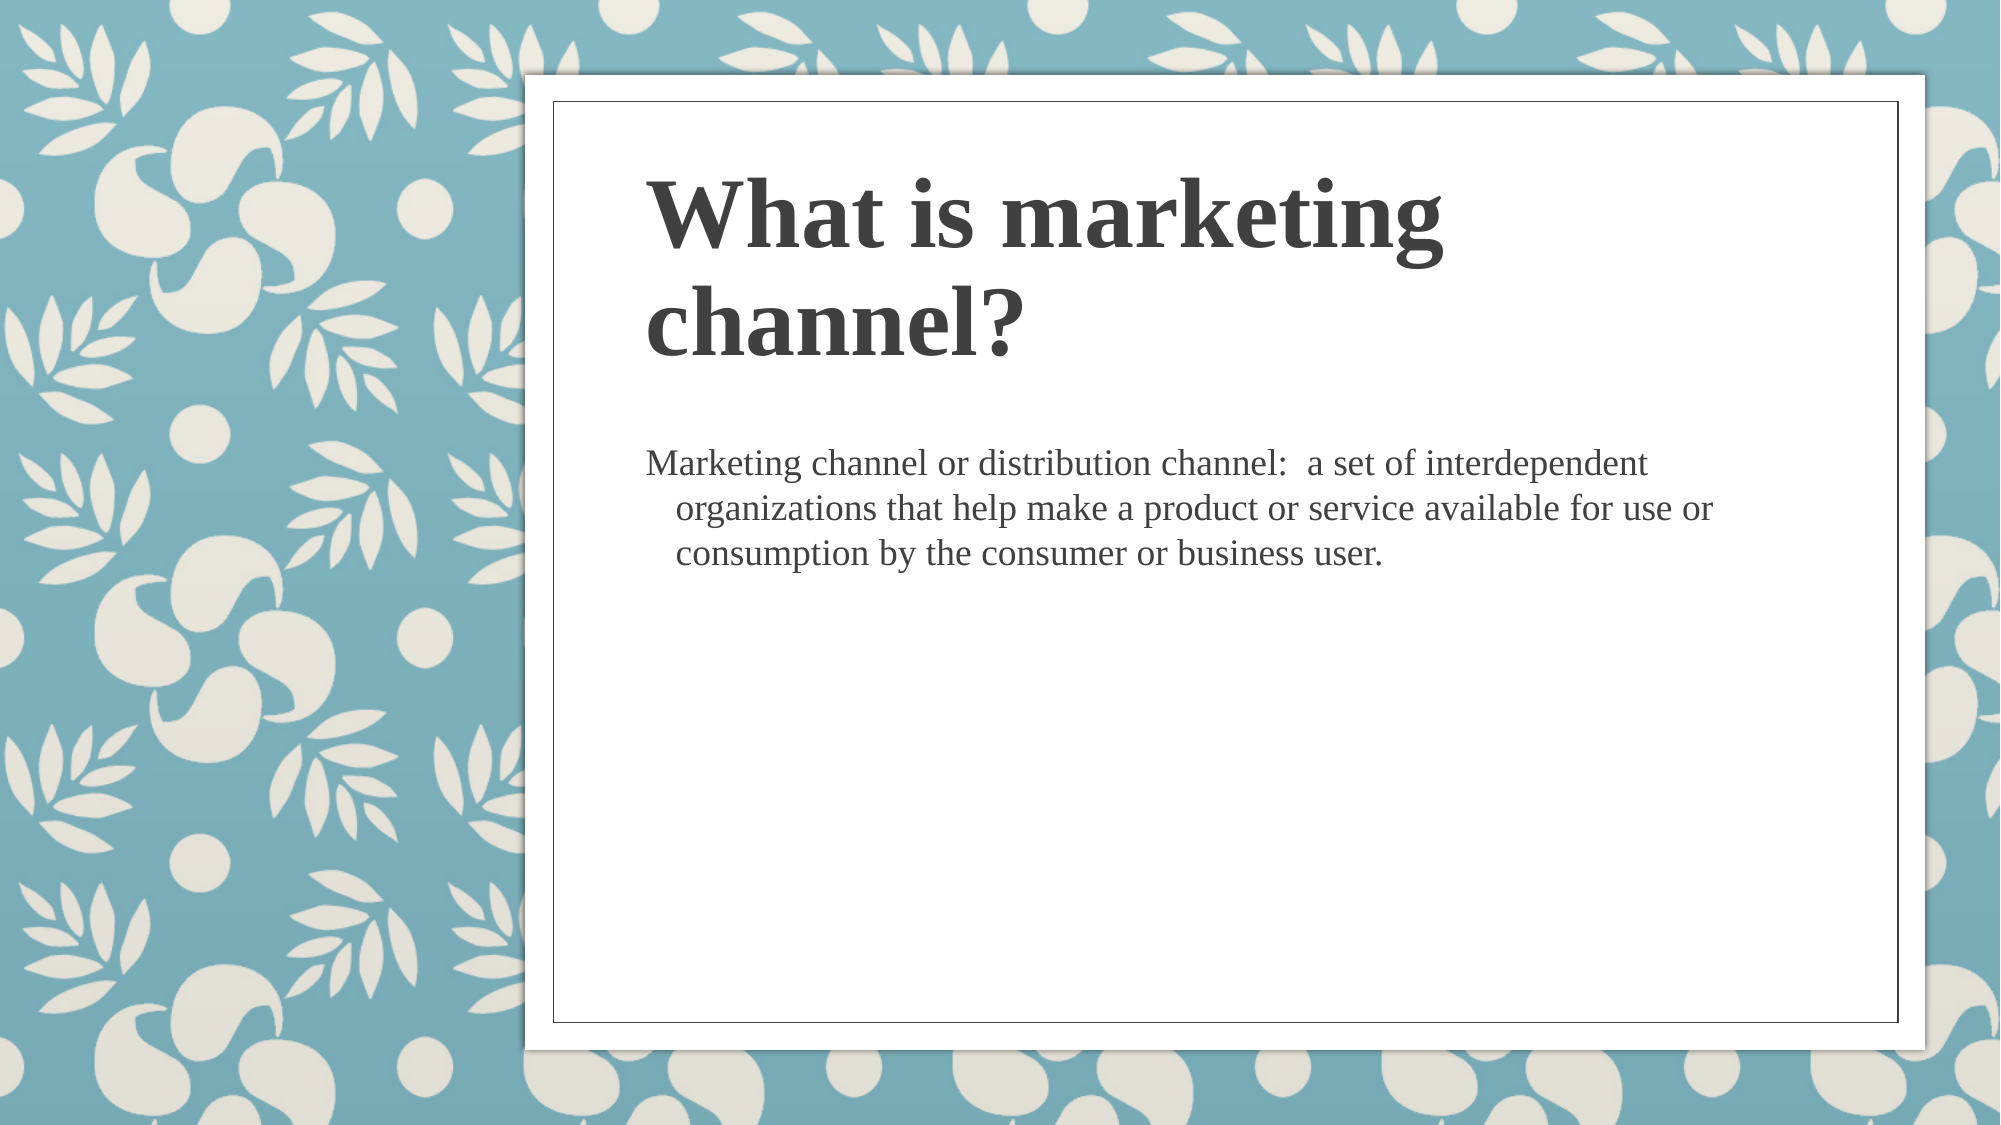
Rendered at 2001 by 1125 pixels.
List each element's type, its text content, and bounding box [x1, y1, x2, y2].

text_box [0, 0, 2000, 1125]
title What is marketing channel? [630, 144, 1848, 394]
text_box [553, 101, 1899, 1023]
list Marketing channel or distribution channel: a set of interdependent organizations that help make a product or service available for use or consumption by the consumer or business user. [630, 430, 1820, 945]
text_box [525, 74, 1925, 1050]
